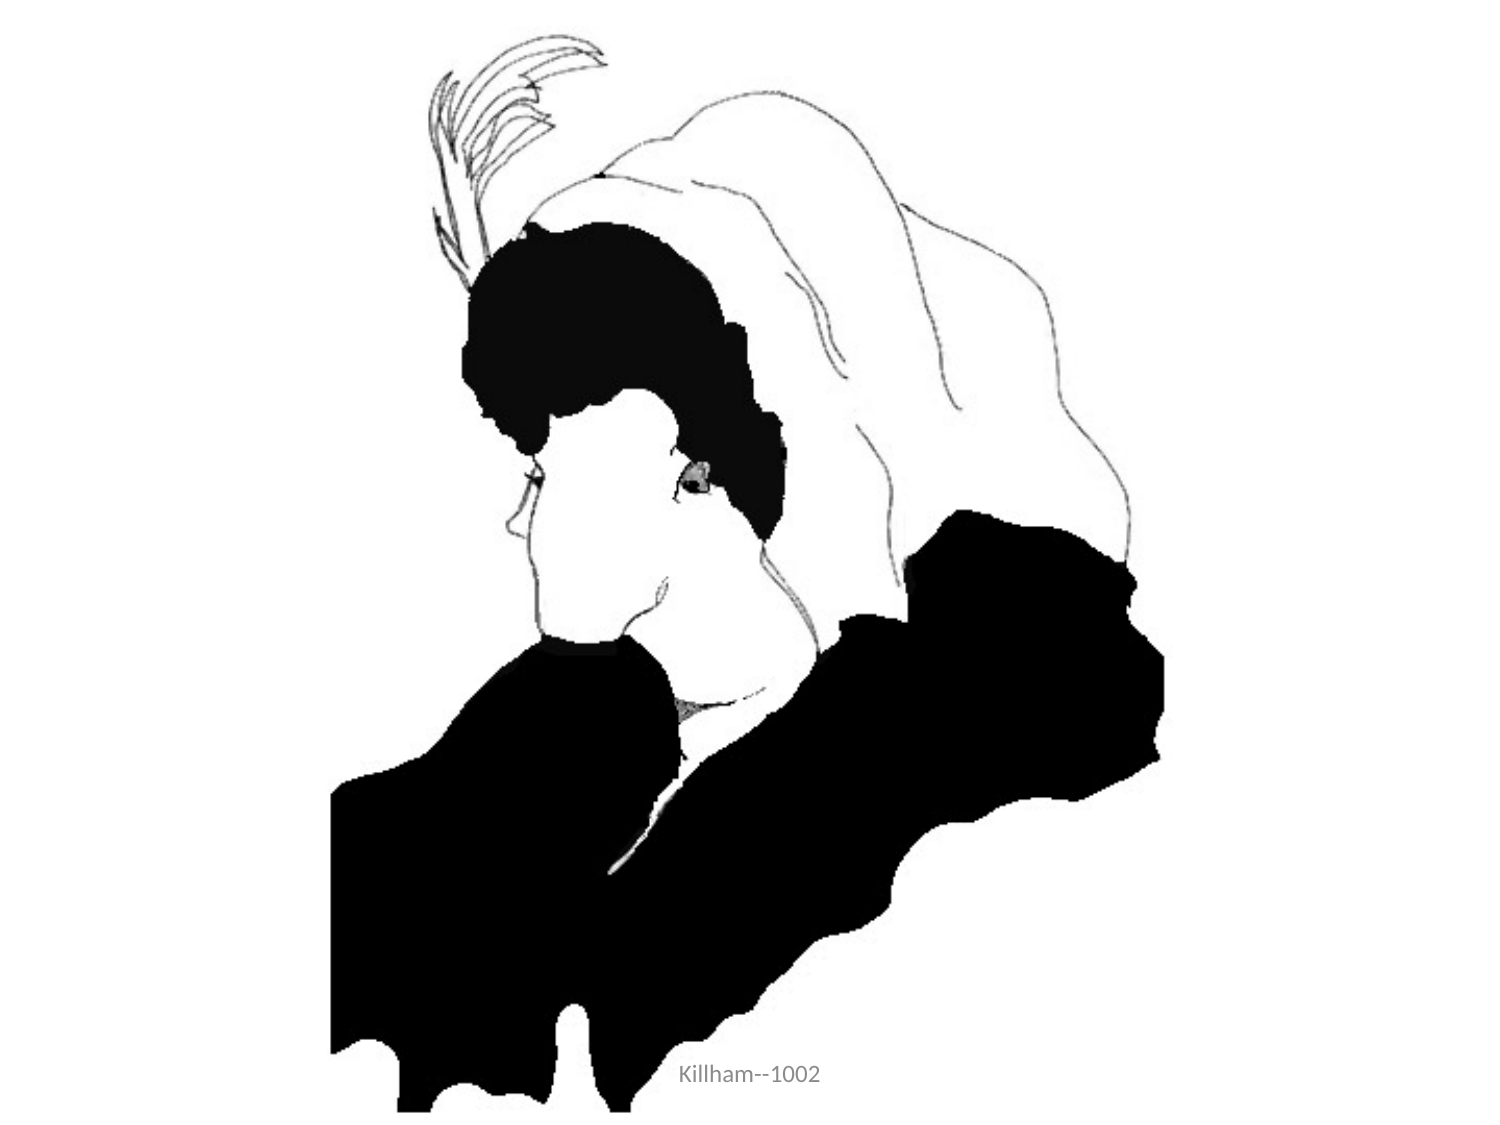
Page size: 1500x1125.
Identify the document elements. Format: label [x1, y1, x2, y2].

picture [326, 10, 1174, 1115]
